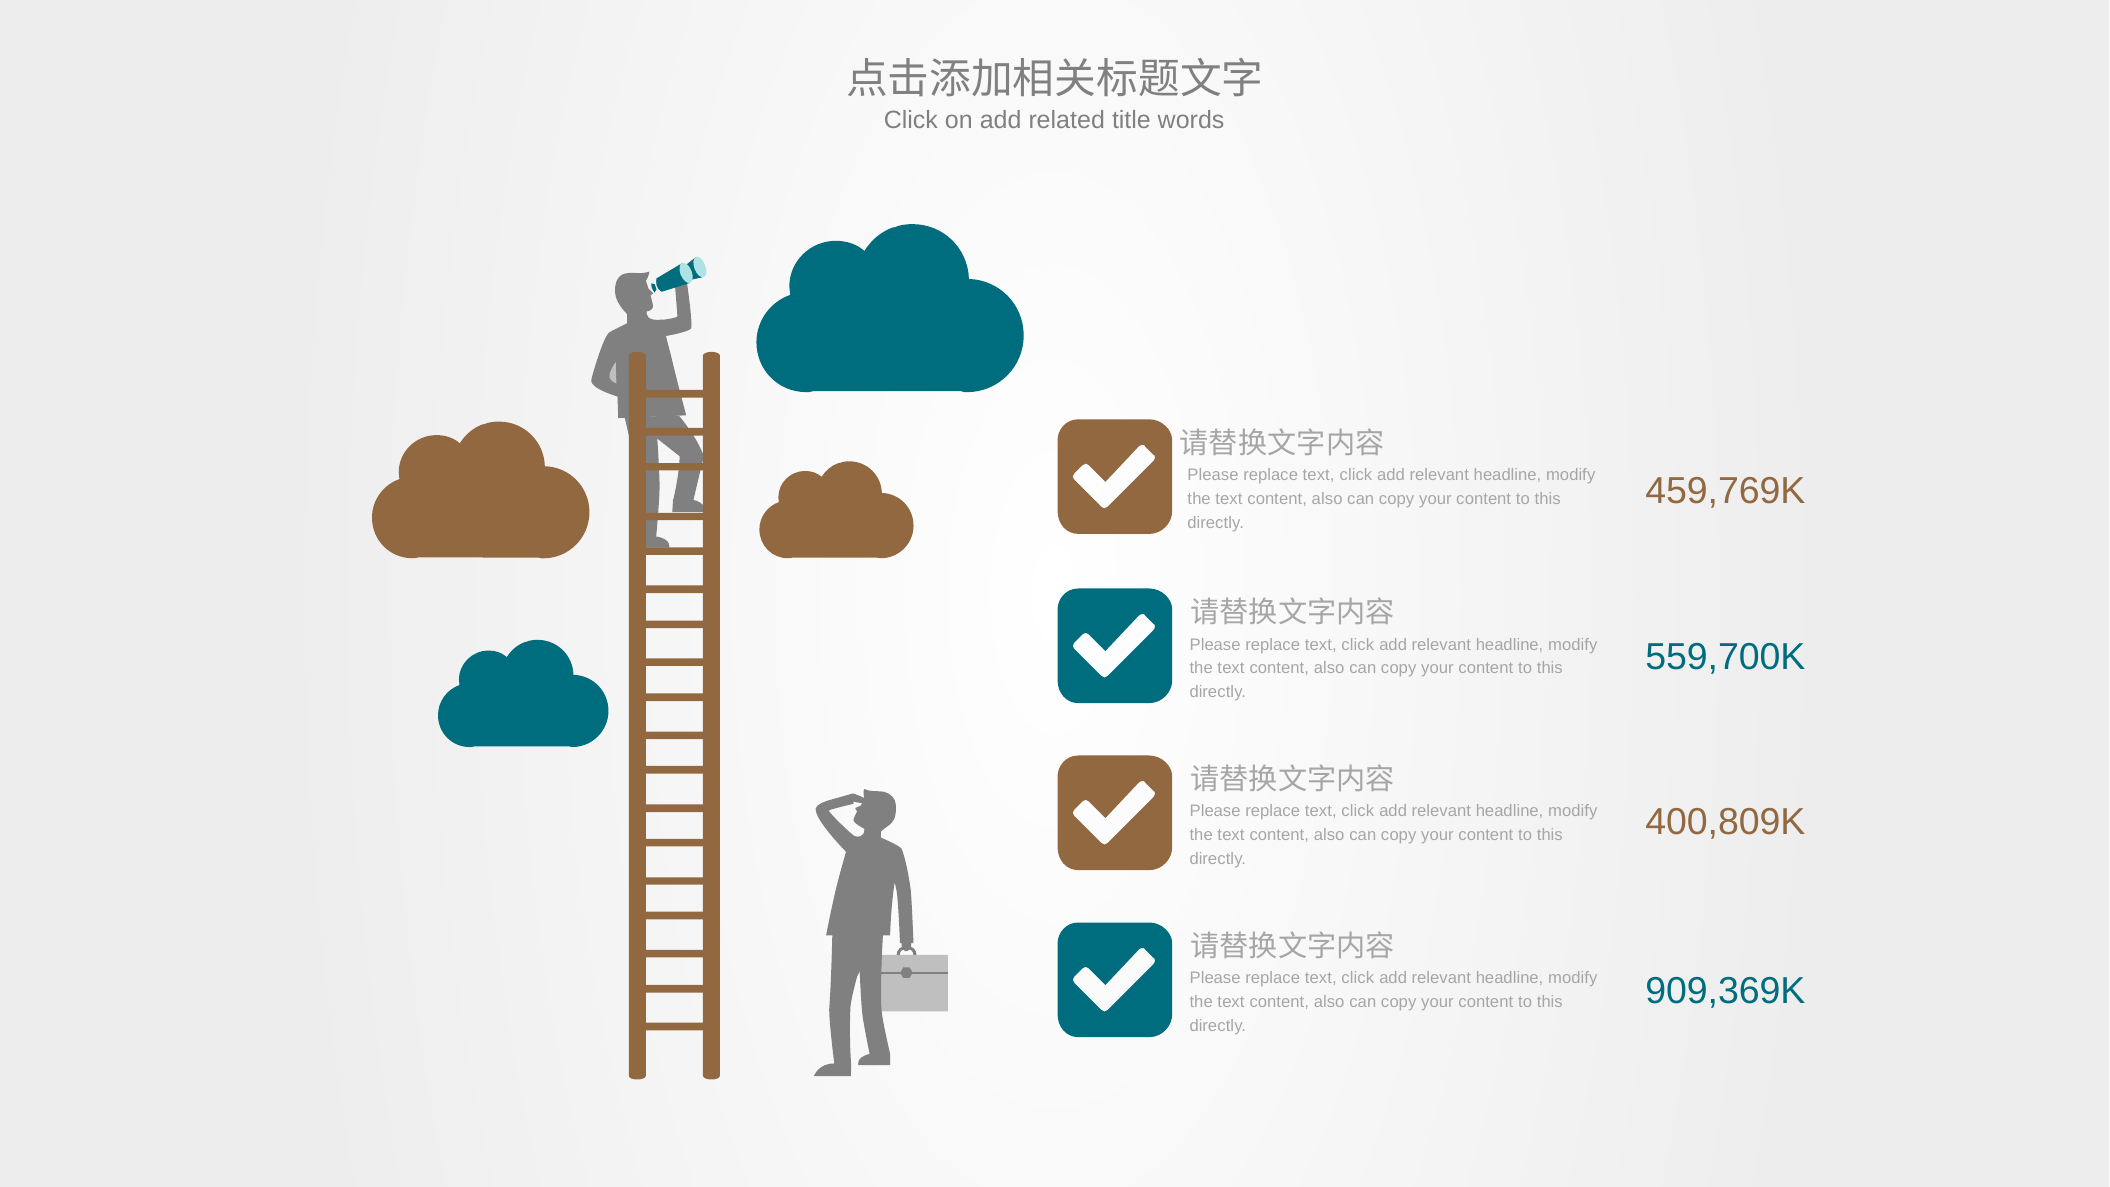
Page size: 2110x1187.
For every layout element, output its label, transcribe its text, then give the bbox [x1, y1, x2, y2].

text_box 400,809K [1645, 788, 1806, 843]
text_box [1189, 753, 1625, 843]
text_box [1057, 588, 1173, 704]
text_box 559,700K [1645, 623, 1806, 678]
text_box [756, 224, 1024, 393]
text_box [1057, 755, 1173, 871]
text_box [1179, 417, 1622, 531]
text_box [759, 461, 914, 559]
text_box [1057, 419, 1173, 534]
text_box 459,769K [1645, 456, 1806, 511]
text_box 909,369K [1645, 957, 1806, 1012]
text_box Click on add related title words [864, 95, 1246, 158]
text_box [1189, 920, 1625, 1034]
text_box [1057, 922, 1173, 1038]
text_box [589, 255, 708, 548]
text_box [371, 421, 590, 559]
text_box 点击添加相关标题文字 [803, 44, 1307, 107]
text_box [437, 639, 609, 747]
picture [0, 0, 2110, 1187]
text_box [813, 787, 948, 1077]
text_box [628, 351, 720, 1080]
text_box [1189, 586, 1625, 700]
